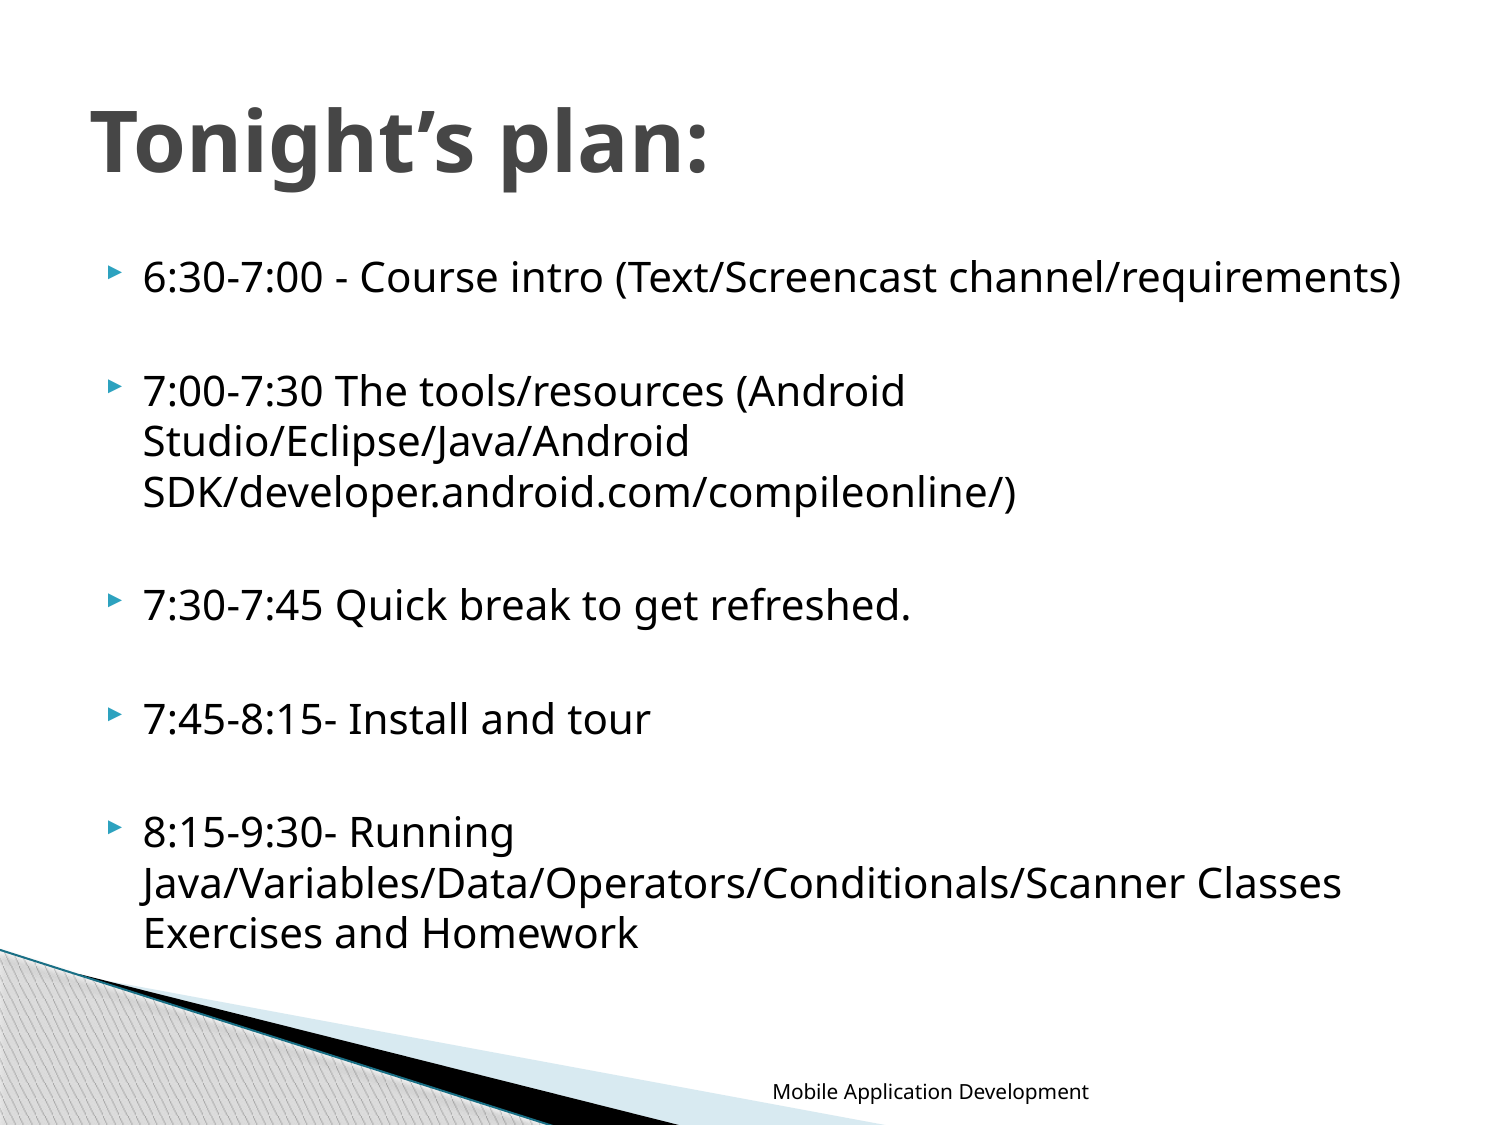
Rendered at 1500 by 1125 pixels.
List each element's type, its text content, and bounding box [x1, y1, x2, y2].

list 6:30-7:00 - Course intro (Text/Screencast channel/requirements) 7:00-7:30 The tools/resources (Android Studio/Eclipse/Java/Android SDK/developer.android.com/compileonline/) 7:30-7:45 Quick break to get refreshed. 7:45-8:15- Install and tour 8:15-9:30- Running Java/Variables/Data/Operators/Conditionals/Scanner Classes Exercises and Homework [75, 243, 1425, 986]
title Tonight’s plan: [75, 45, 1425, 233]
footer Mobile Application Development [718, 1051, 1105, 1112]
